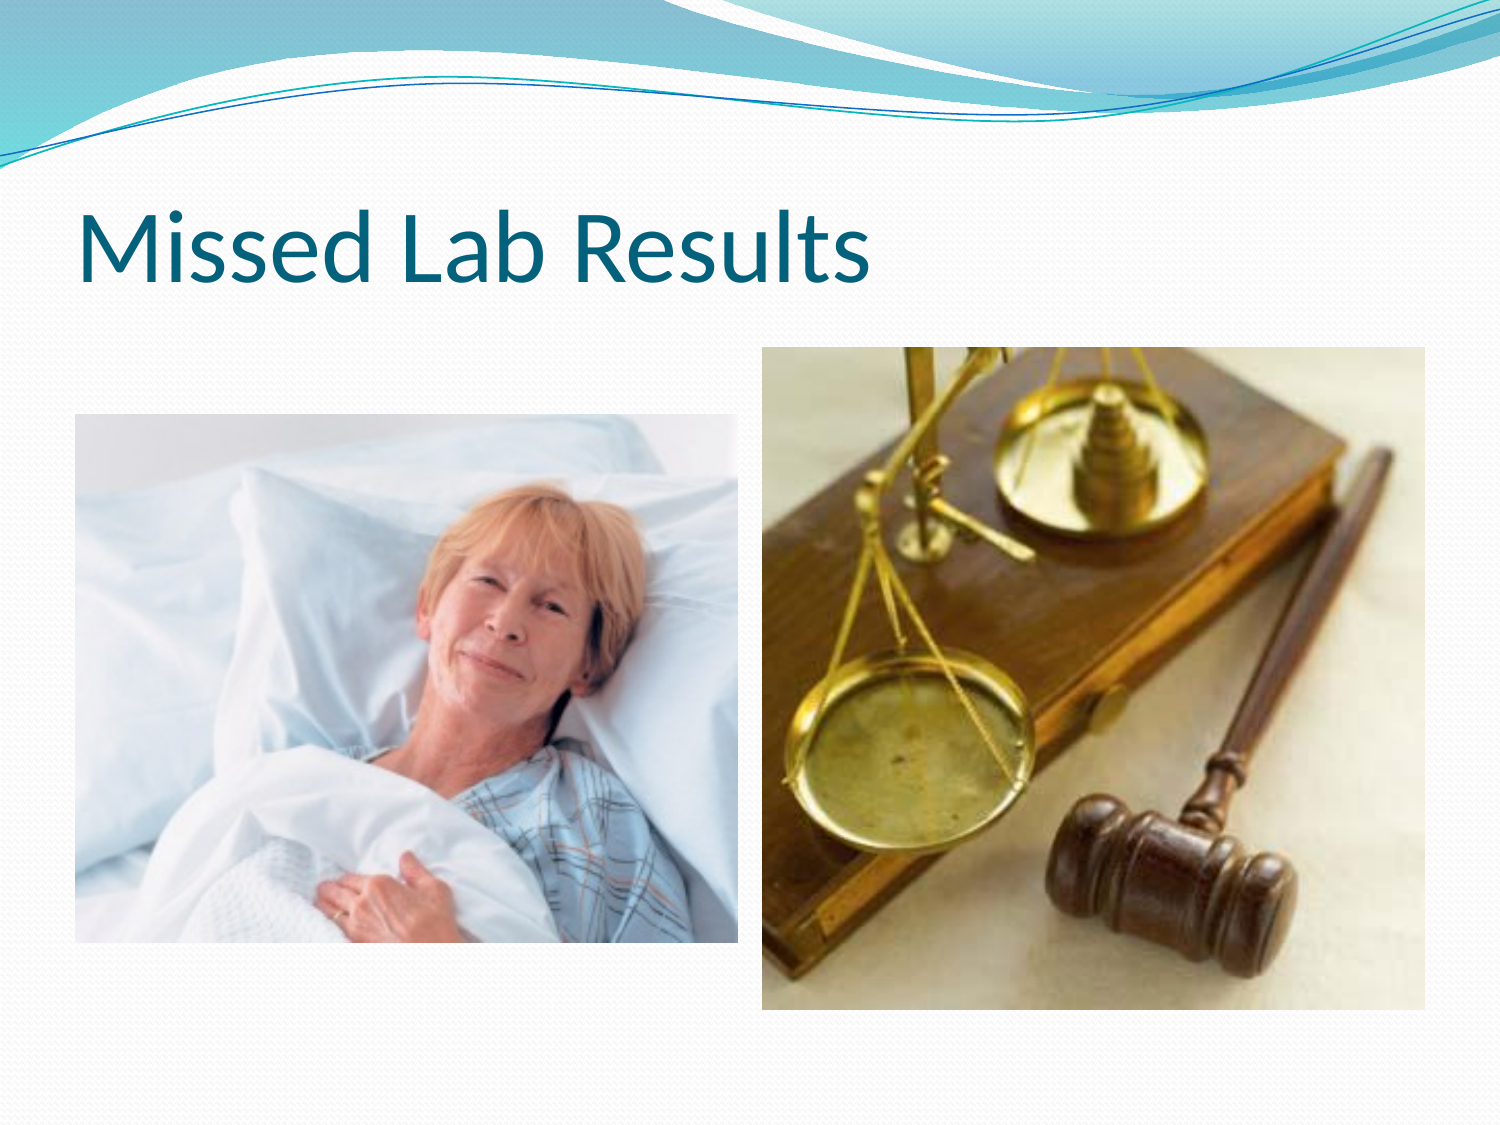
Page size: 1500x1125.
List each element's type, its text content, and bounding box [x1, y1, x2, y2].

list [74, 314, 738, 1043]
title Missed Lab Results [75, 115, 1425, 303]
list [762, 314, 1426, 1043]
